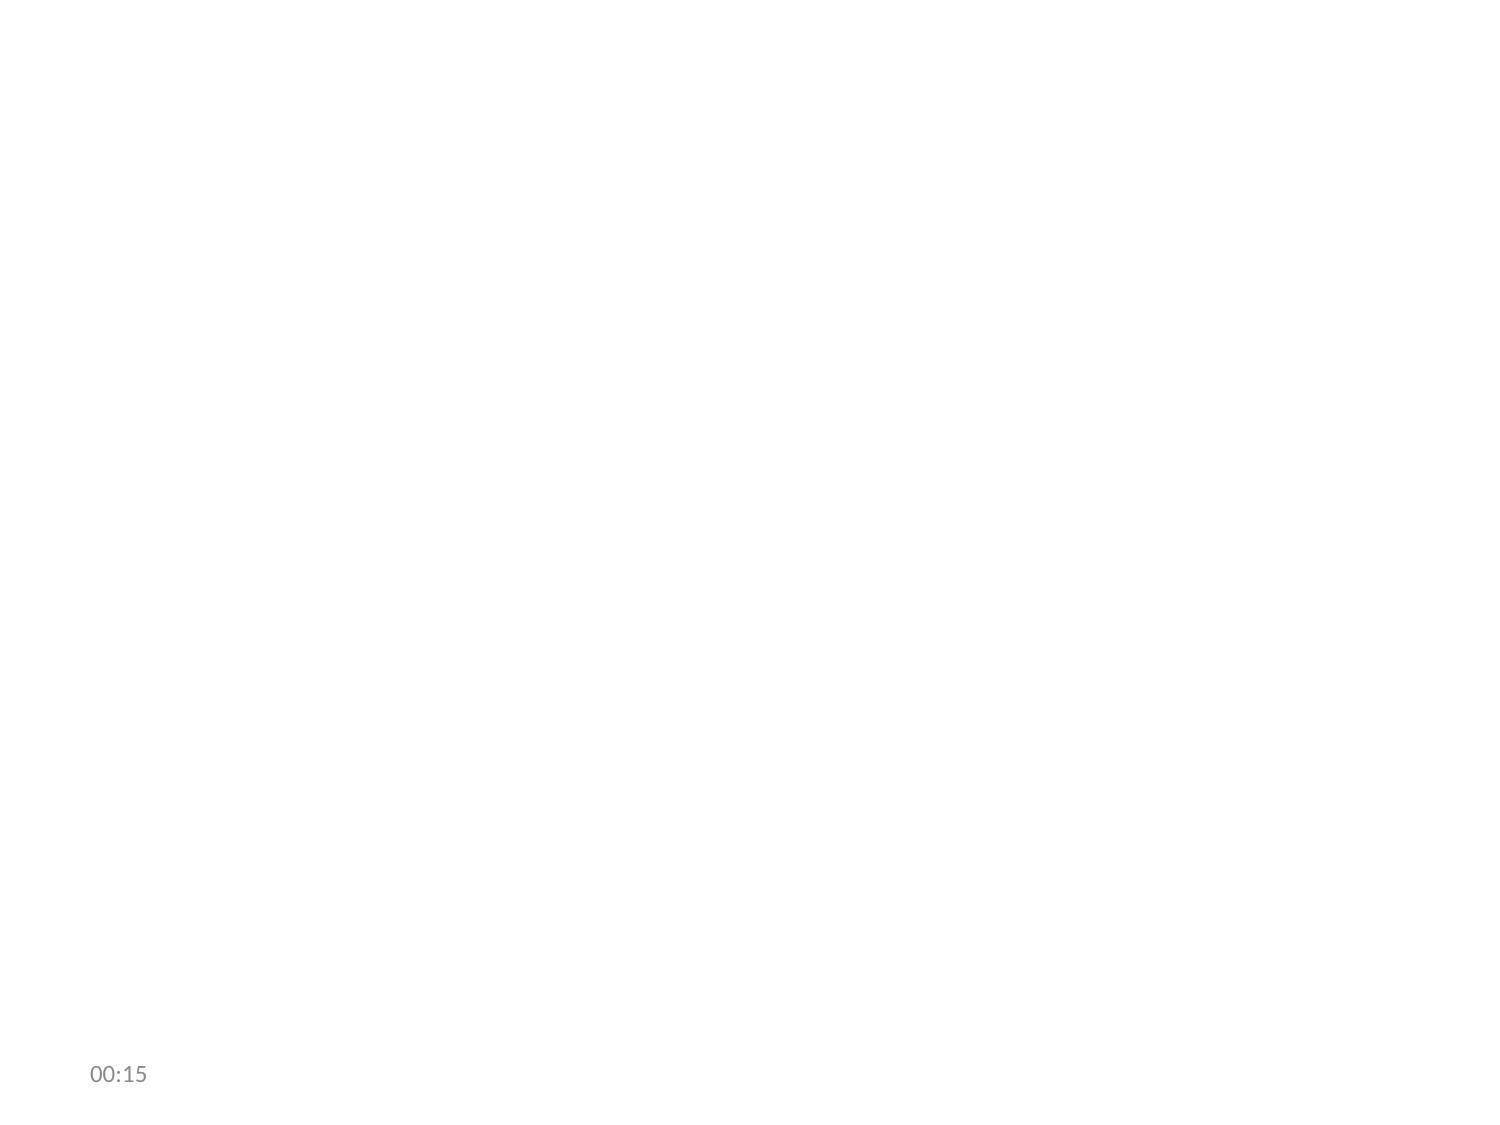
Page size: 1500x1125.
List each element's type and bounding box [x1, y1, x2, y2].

slide_number [75, 1042, 425, 1103]
